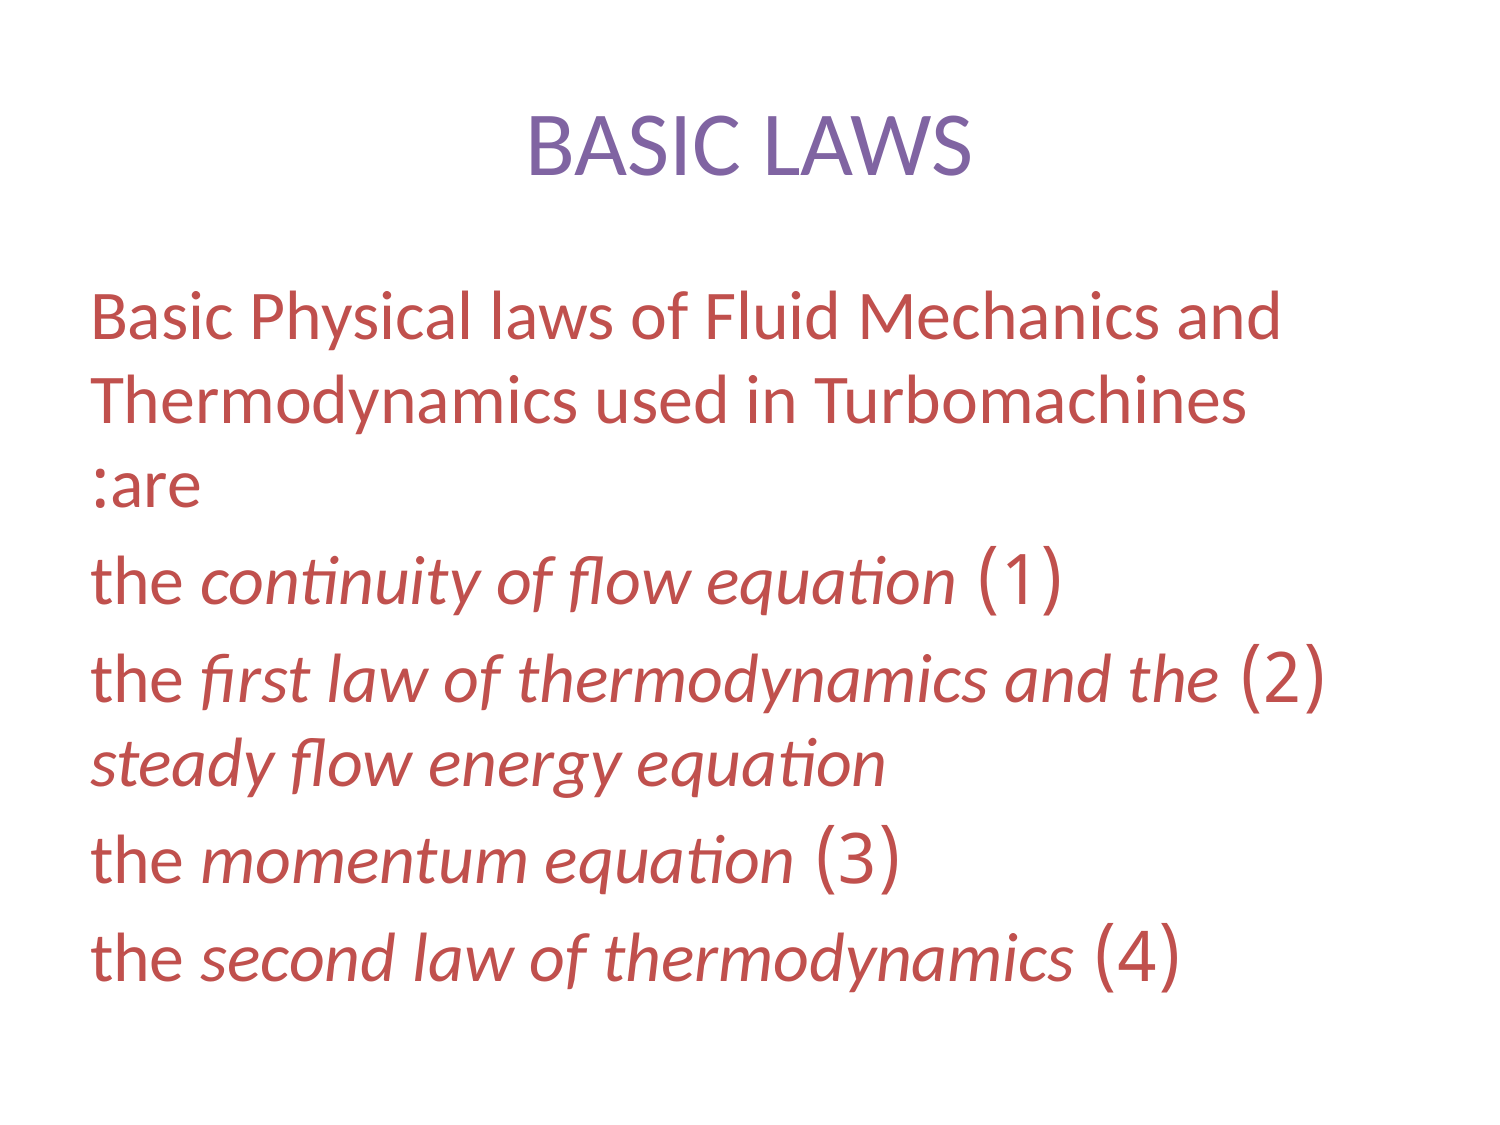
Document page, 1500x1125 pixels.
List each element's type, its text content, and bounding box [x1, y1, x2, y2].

title BASIC LAWS [75, 45, 1425, 233]
list Basic Physical laws of Fluid Mechanics and Thermodynamics used in Turbomachines are: (1) the continuity of flow equation (2) the first law of thermodynamics and the steady flow energy equation (3) the momentum equation (4) the second law of thermodynamics [75, 262, 1425, 1005]
